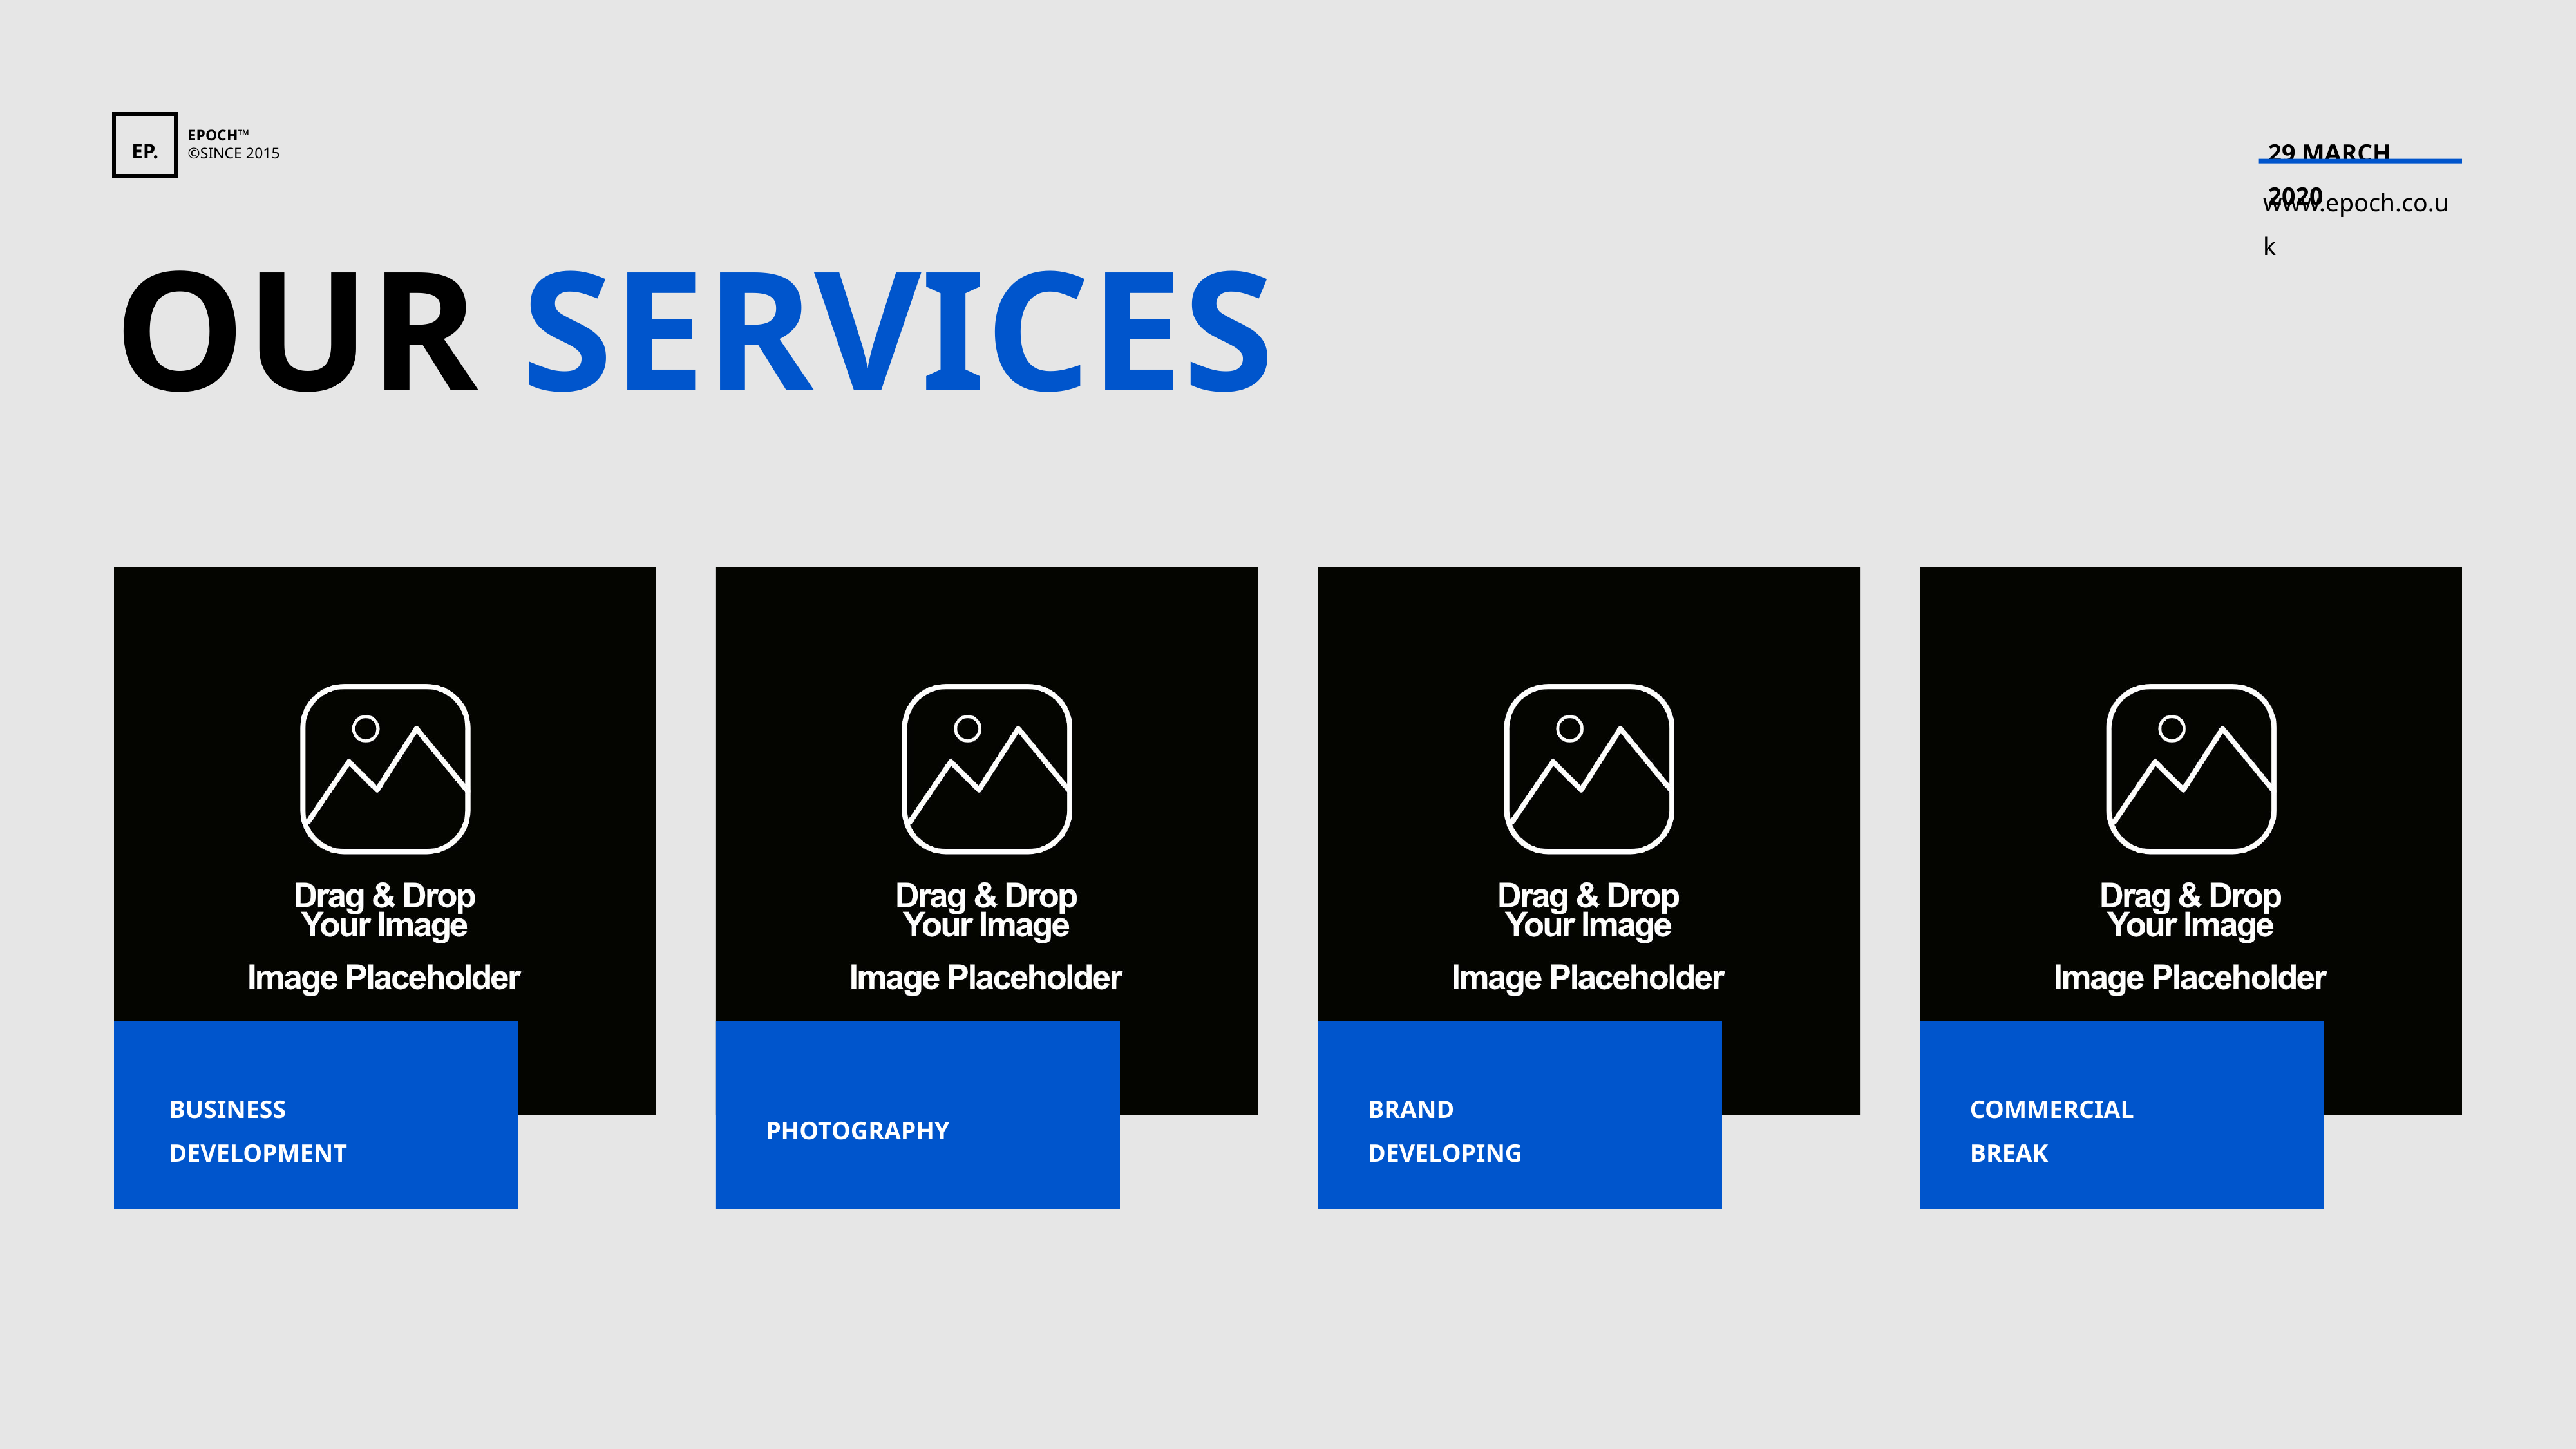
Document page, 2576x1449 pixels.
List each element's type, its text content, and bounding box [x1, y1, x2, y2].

text_box BUSINESS DEVELOPMENT [159, 1121, 426, 1160]
text_box [1920, 1120, 2324, 1209]
text_box [2258, 158, 2462, 163]
text_box [114, 1120, 518, 1209]
text_box [715, 1120, 1120, 1209]
picture [1920, 567, 2463, 1115]
text_box www.epoch.co.uk [2253, 163, 2462, 211]
text_box BRAND DEVELOPING [1358, 1121, 1624, 1160]
text_box OUR SERVICES [114, 264, 1339, 479]
picture [113, 567, 656, 1115]
picture [715, 567, 1258, 1115]
picture [1318, 567, 1861, 1115]
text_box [113, 113, 291, 176]
text_box PHOTOGRAPHY [756, 1121, 1022, 1139]
text_box 29 MARCH 2020 [2258, 113, 2462, 158]
text_box COMMERCIAL BREAK [1960, 1121, 2226, 1160]
text_box [1318, 1120, 1722, 1209]
